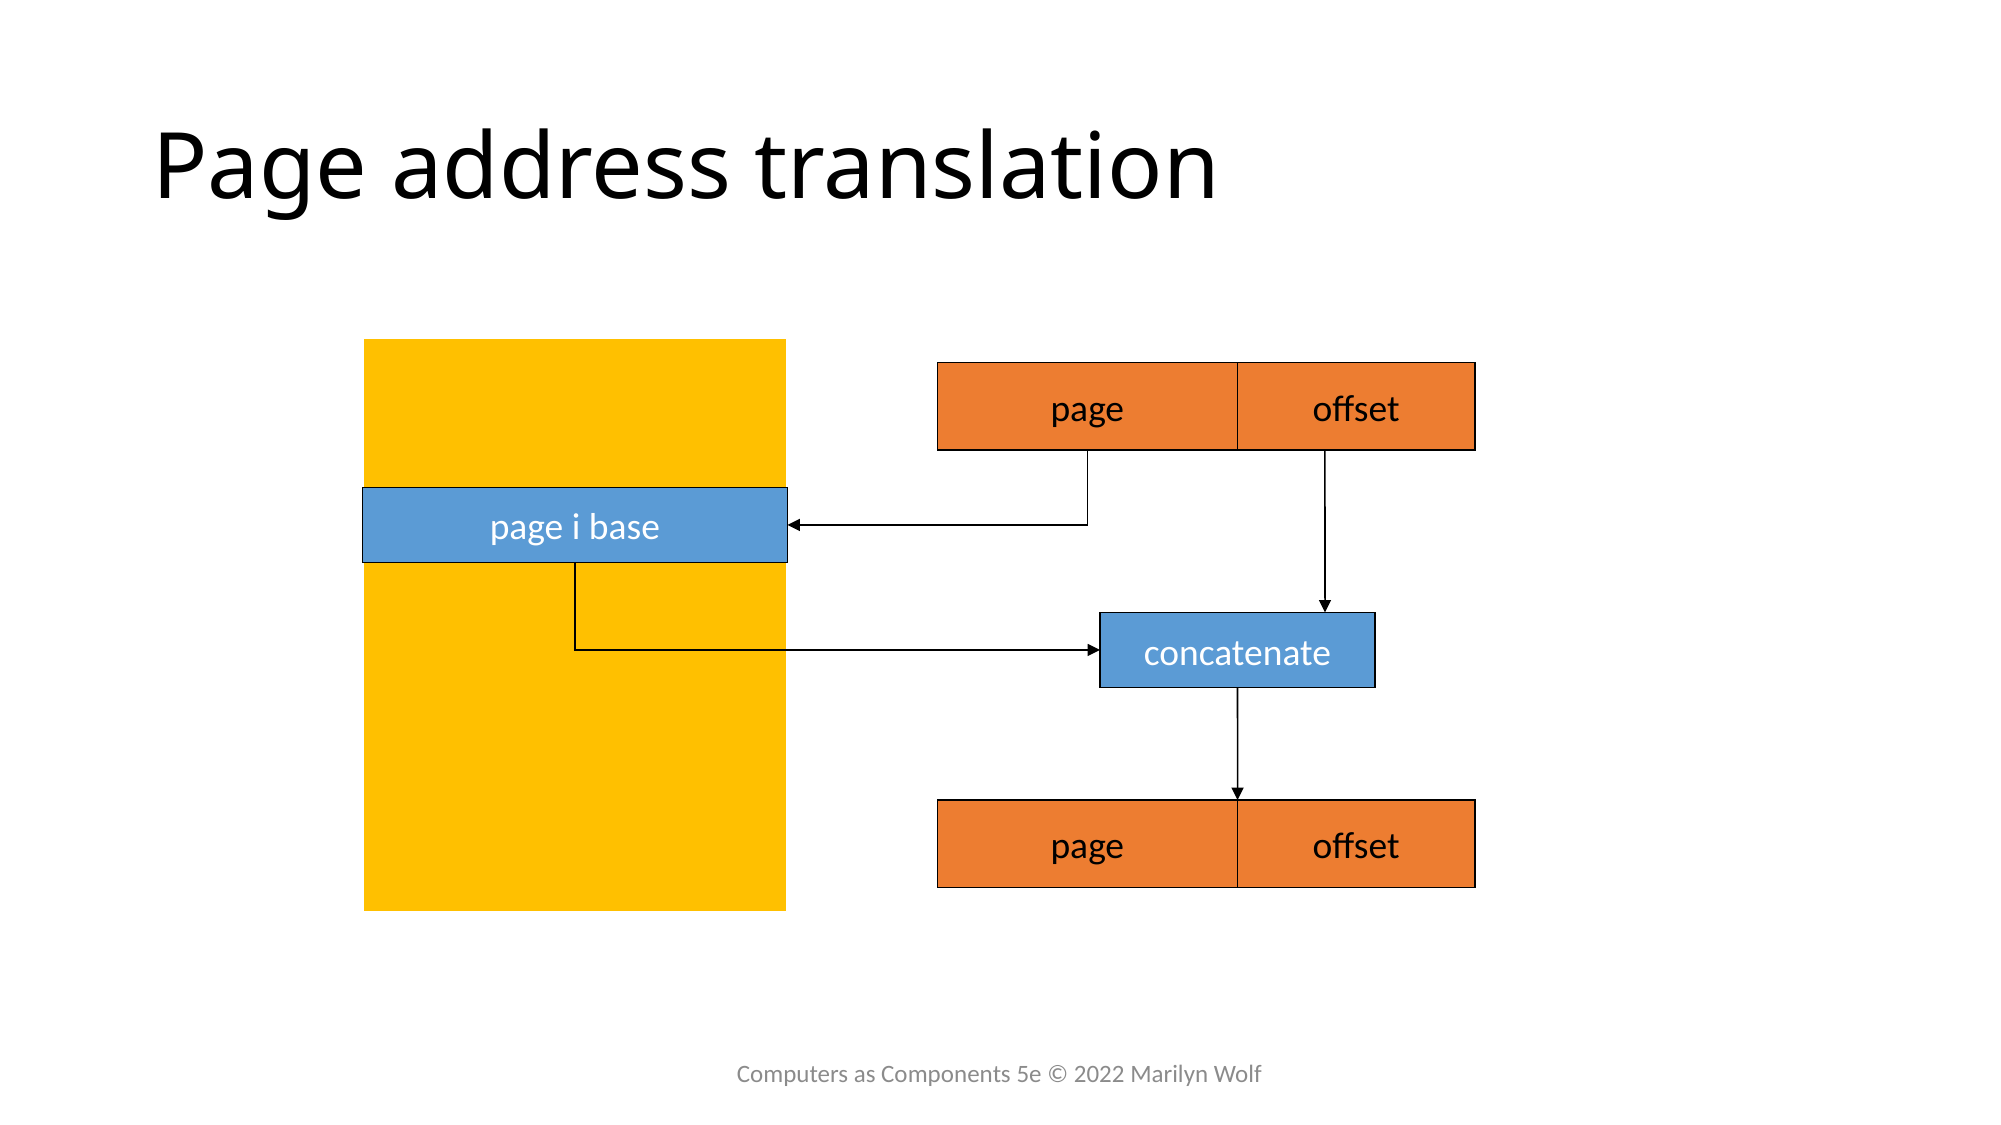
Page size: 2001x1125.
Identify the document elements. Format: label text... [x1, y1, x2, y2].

text_box page [937, 799, 1237, 888]
text_box page i base [362, 487, 788, 563]
title Page address translation [137, 59, 1863, 278]
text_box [899, 337, 975, 638]
text_box concatenate [1100, 612, 1375, 688]
text_box [1318, 449, 1332, 613]
footer Computers as Components 5e © 2022 Marilyn Wolf [662, 1042, 1338, 1103]
text_box offset [1237, 362, 1475, 450]
text_box page [975, 362, 1237, 450]
text_box [1231, 687, 1244, 800]
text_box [793, 343, 882, 869]
text_box offset [1237, 799, 1475, 888]
text_box [361, 336, 789, 914]
